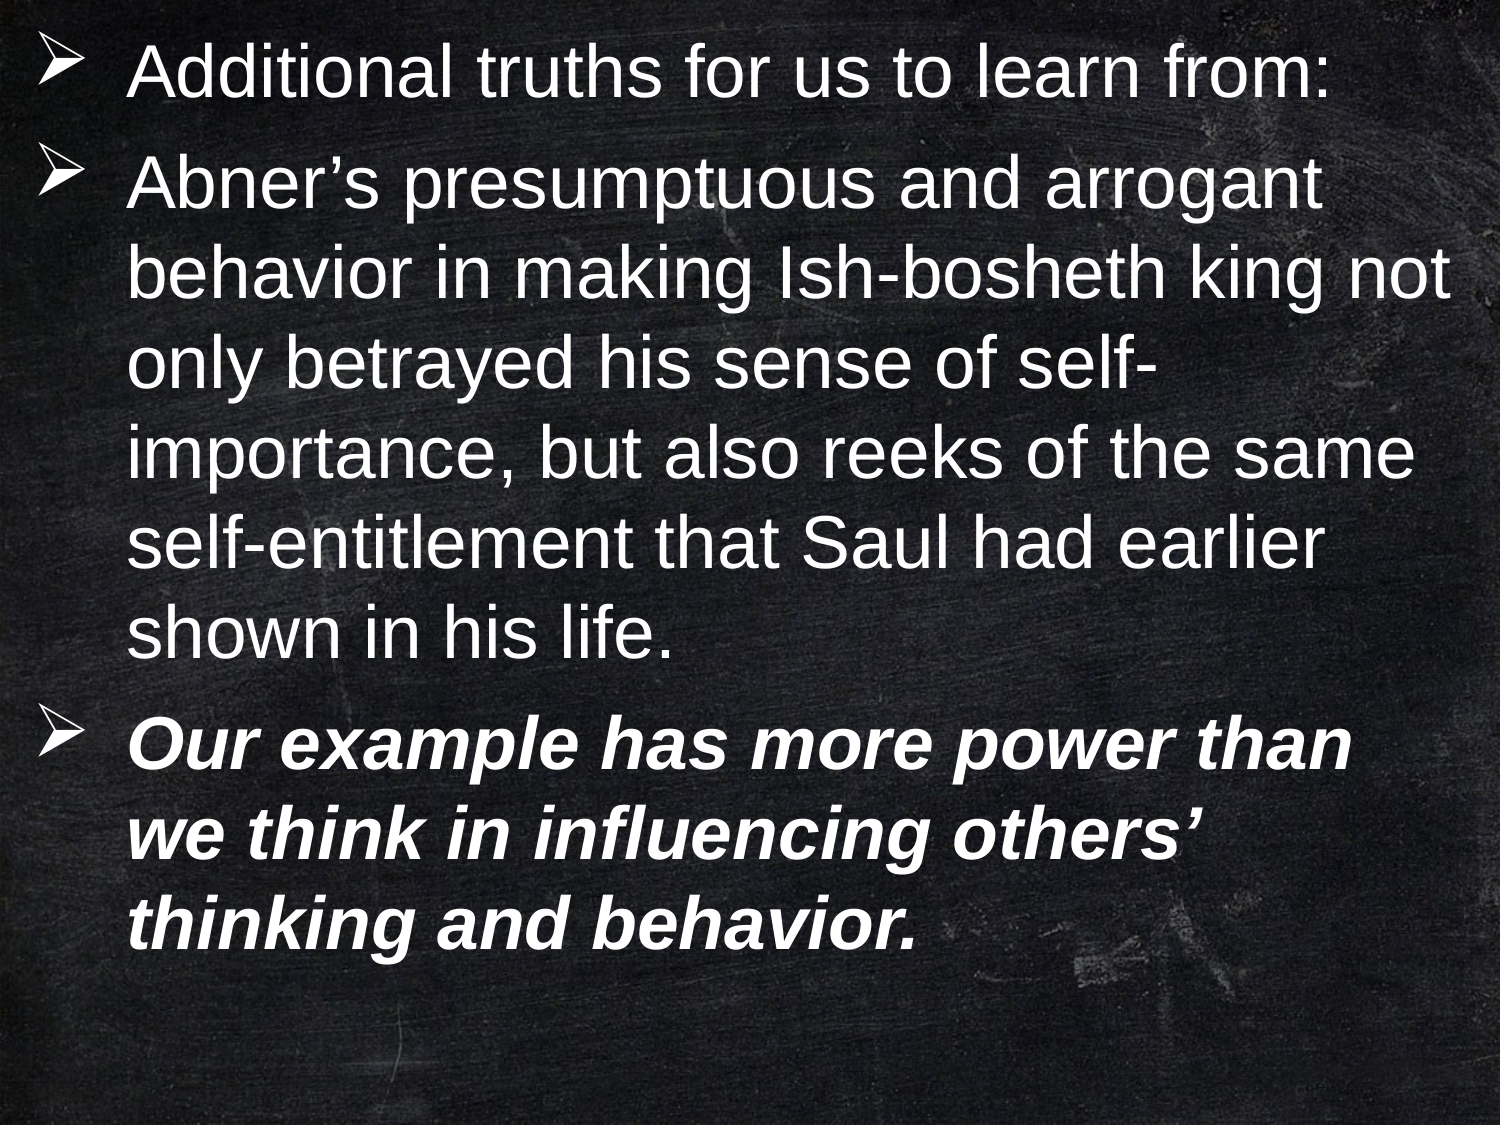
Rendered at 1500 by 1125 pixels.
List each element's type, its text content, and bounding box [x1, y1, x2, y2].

picture [0, 0, 1500, 1125]
subtitle Additional truths for us to learn from: Abner’s presumptuous and arrogant behavior in making Ish-bosheth king not only betrayed his sense of self-importance, but also reeks of the same self-entitlement that Saul had earlier shown in his life. Our example has more power than we think in influencing others’ thinking and behavior. [17, 15, 1483, 1107]
